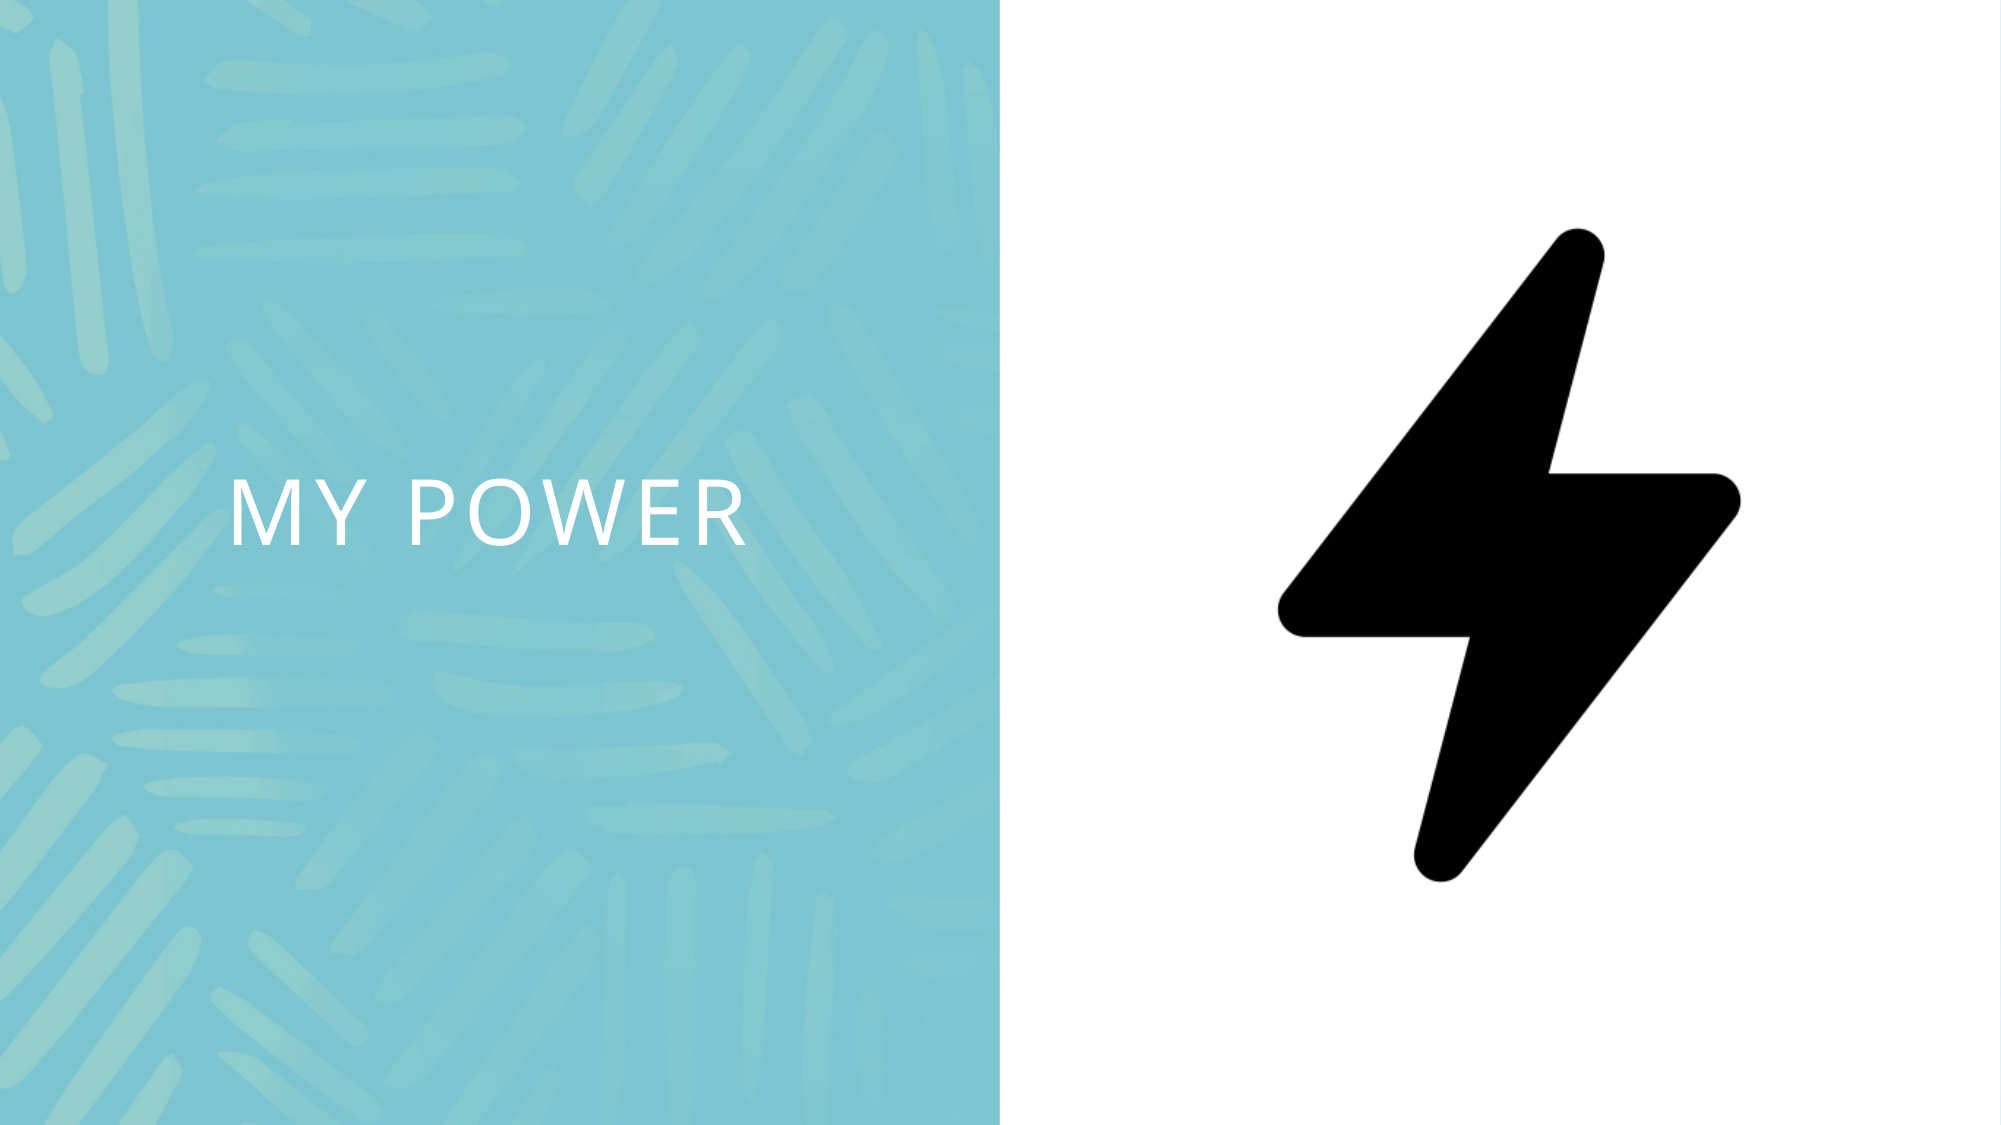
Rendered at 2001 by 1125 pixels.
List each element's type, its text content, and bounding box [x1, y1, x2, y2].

picture [0, 0, 2001, 1125]
title My power [95, 391, 879, 646]
